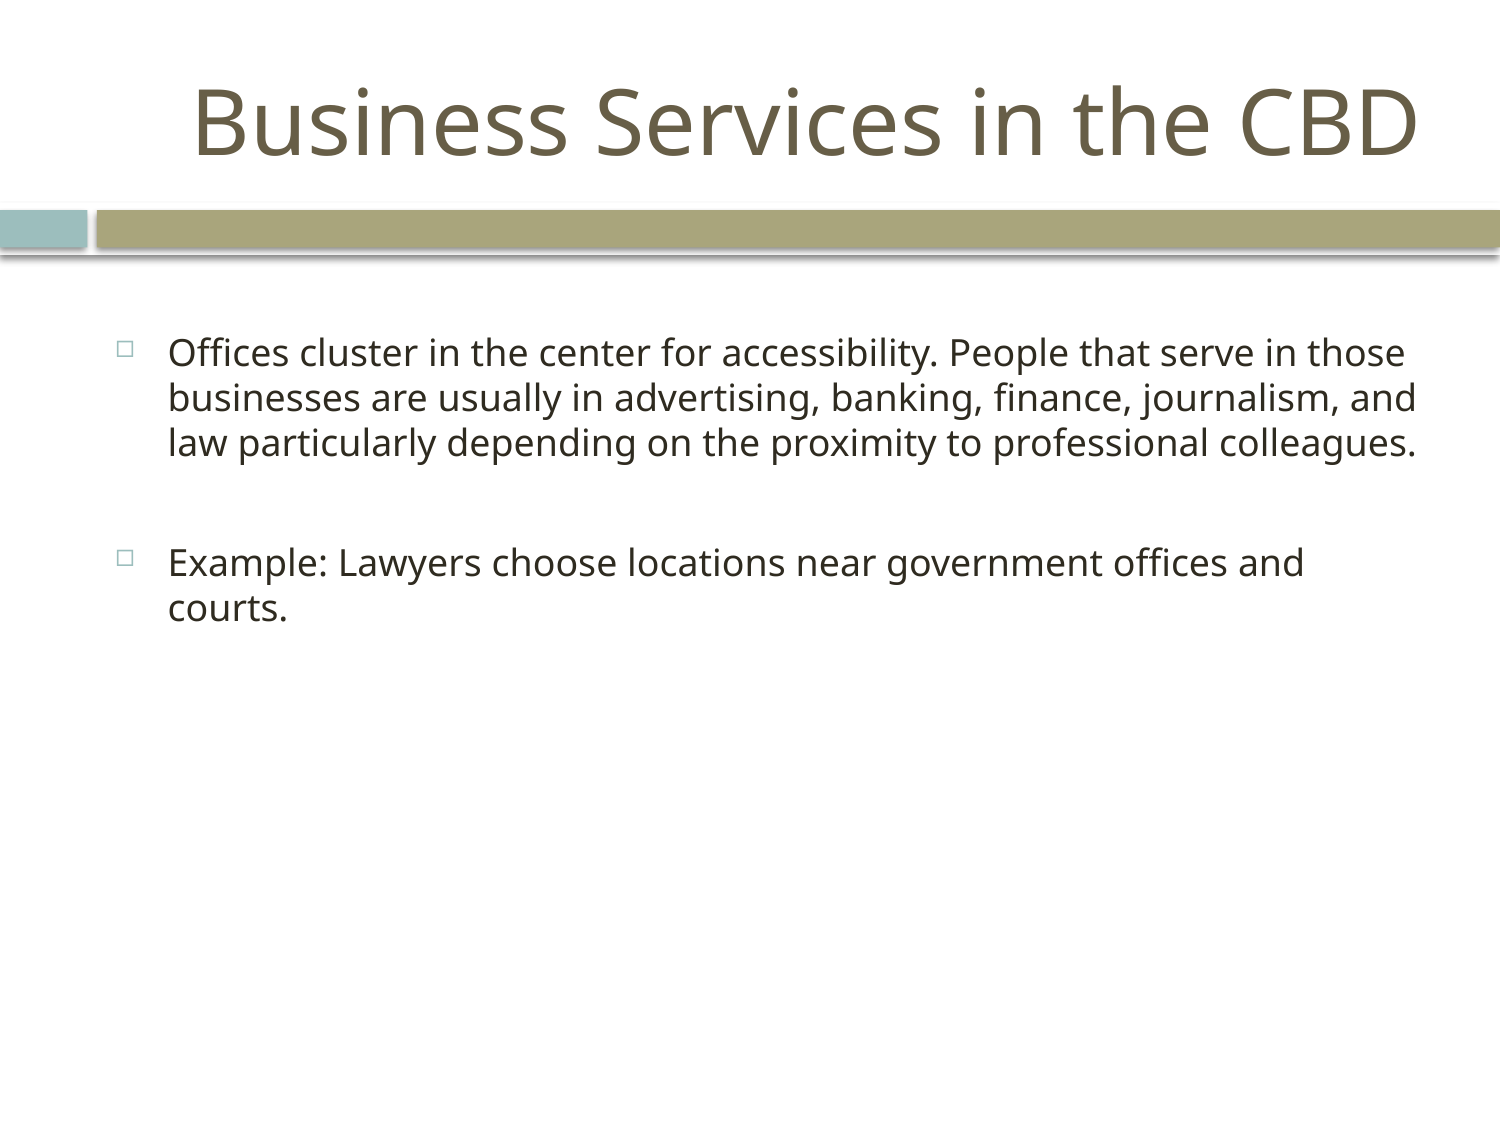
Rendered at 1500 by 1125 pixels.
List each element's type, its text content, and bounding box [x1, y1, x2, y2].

title Business Services in the CBD [100, 37, 1438, 200]
list Offices cluster in the center for accessibility. People that serve in those businesses are usually in advertising, banking, finance, journalism, and law particularly depending on the proximity to professional colleagues. Example: Lawyers choose locations near government offices and courts. [100, 262, 1438, 1000]
